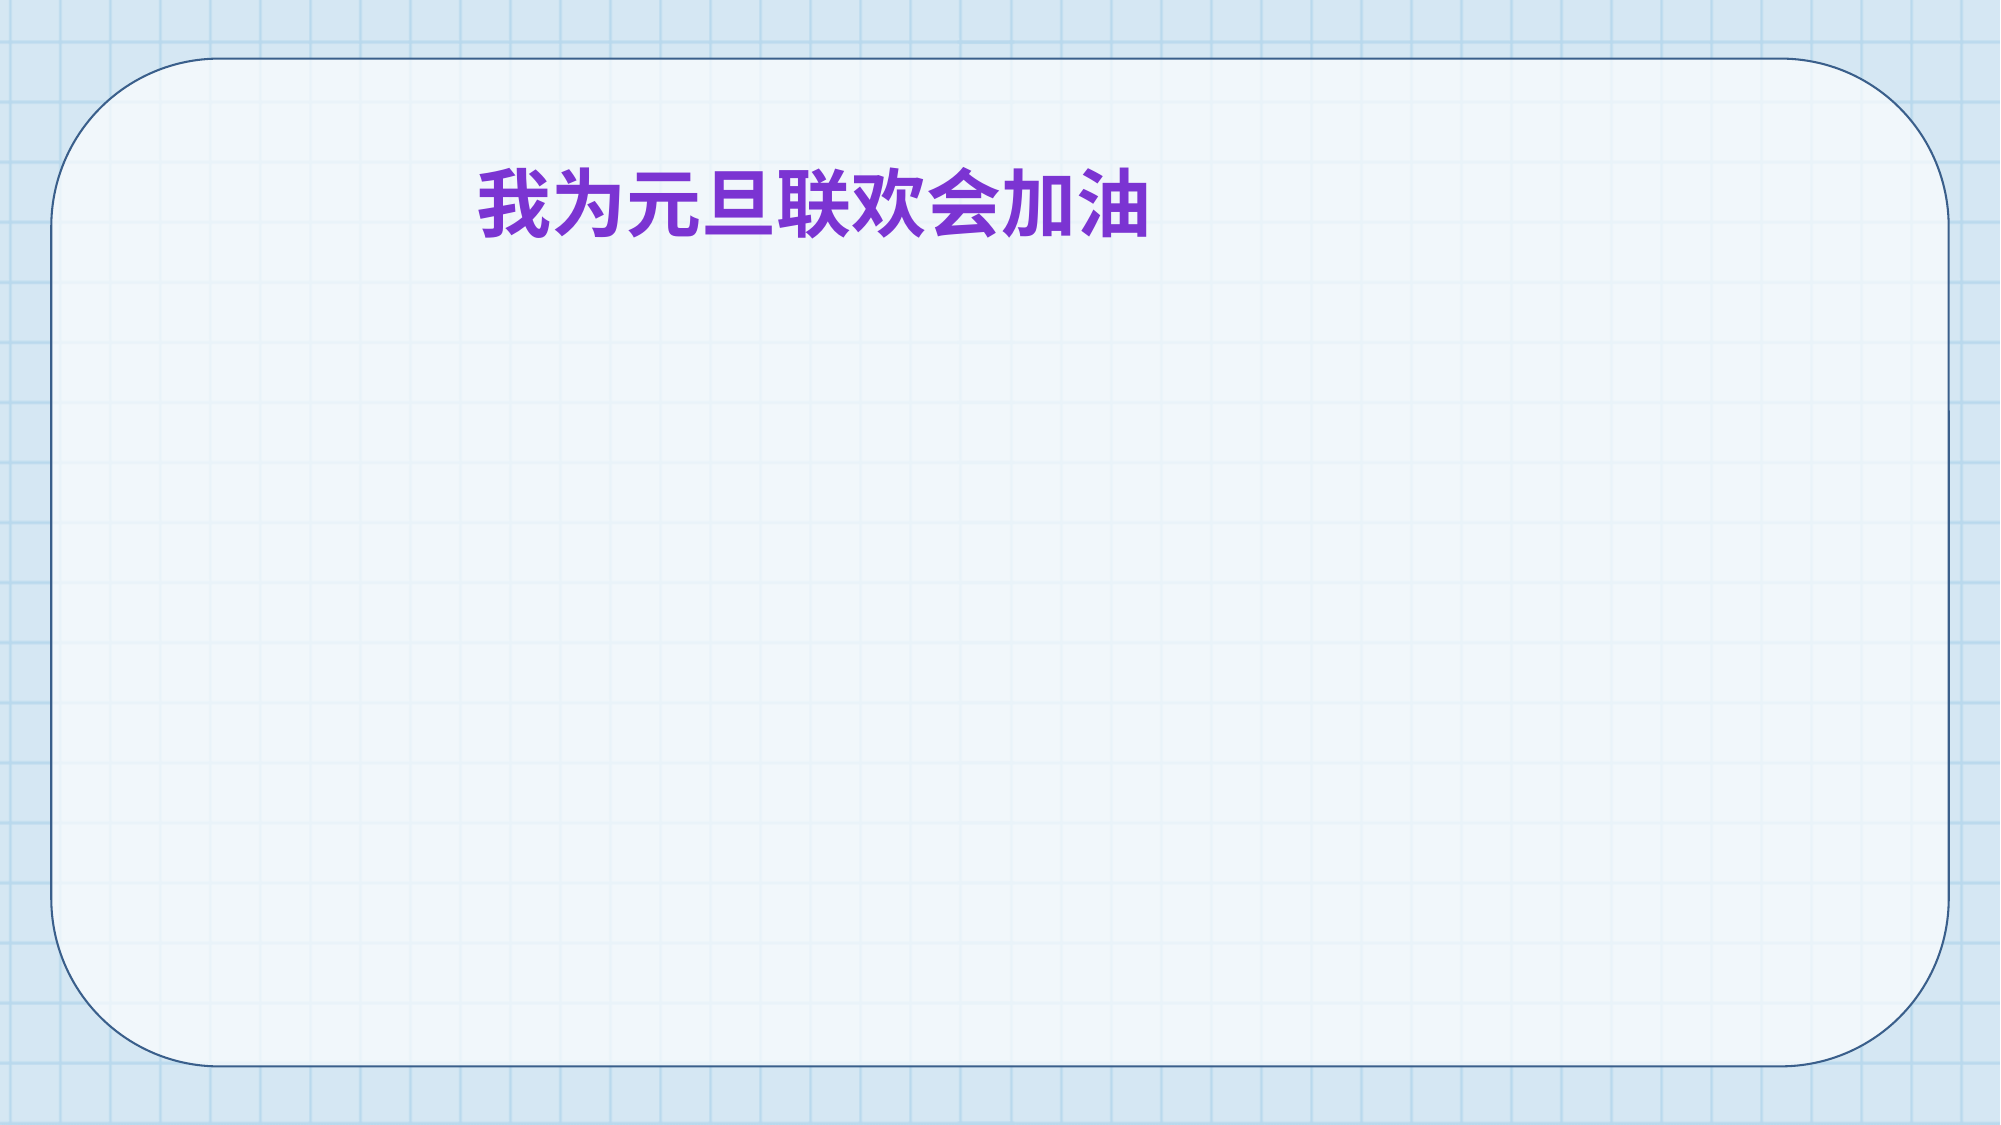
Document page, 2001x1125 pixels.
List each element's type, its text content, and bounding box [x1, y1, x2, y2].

text_box 我为元旦联欢会加油 [461, 149, 1167, 255]
picture [0, 0, 2000, 1125]
